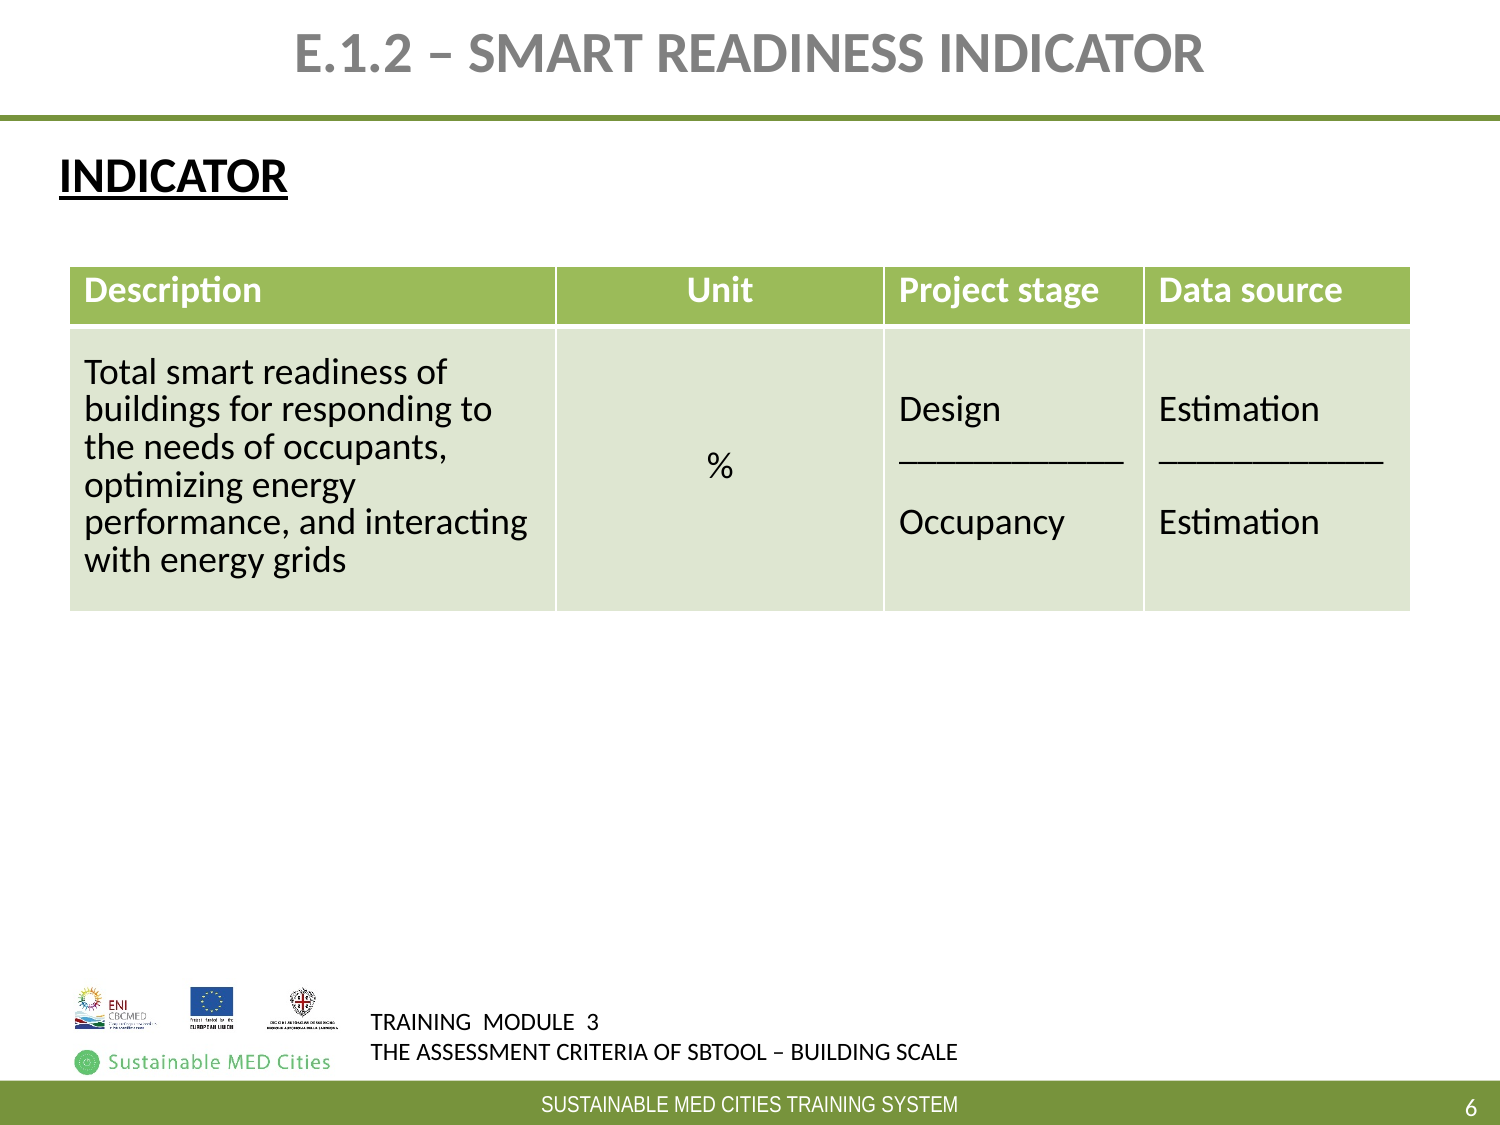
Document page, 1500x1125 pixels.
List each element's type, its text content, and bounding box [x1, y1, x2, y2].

title E.1.2 – SMART READINESS INDICATOR [0, 0, 1500, 117]
table_header Project stage [885, 267, 1143, 324]
table_cell Design ____________ Occupancy [885, 329, 1143, 611]
picture [62, 978, 356, 1080]
table_cell % [557, 329, 883, 611]
table_cell Estimation ____________ Estimation [1145, 329, 1410, 611]
table_header Unit [557, 267, 883, 324]
text_box INDICATOR [43, 147, 1331, 235]
slide_number 6 [1142, 1076, 1493, 1125]
table_header Data source [1145, 267, 1410, 324]
table_header Description [70, 267, 555, 324]
table_cell Total smart readiness of buildings for responding to the needs of occupants, optimizing energy performance, and interacting with energy grids [70, 329, 555, 611]
